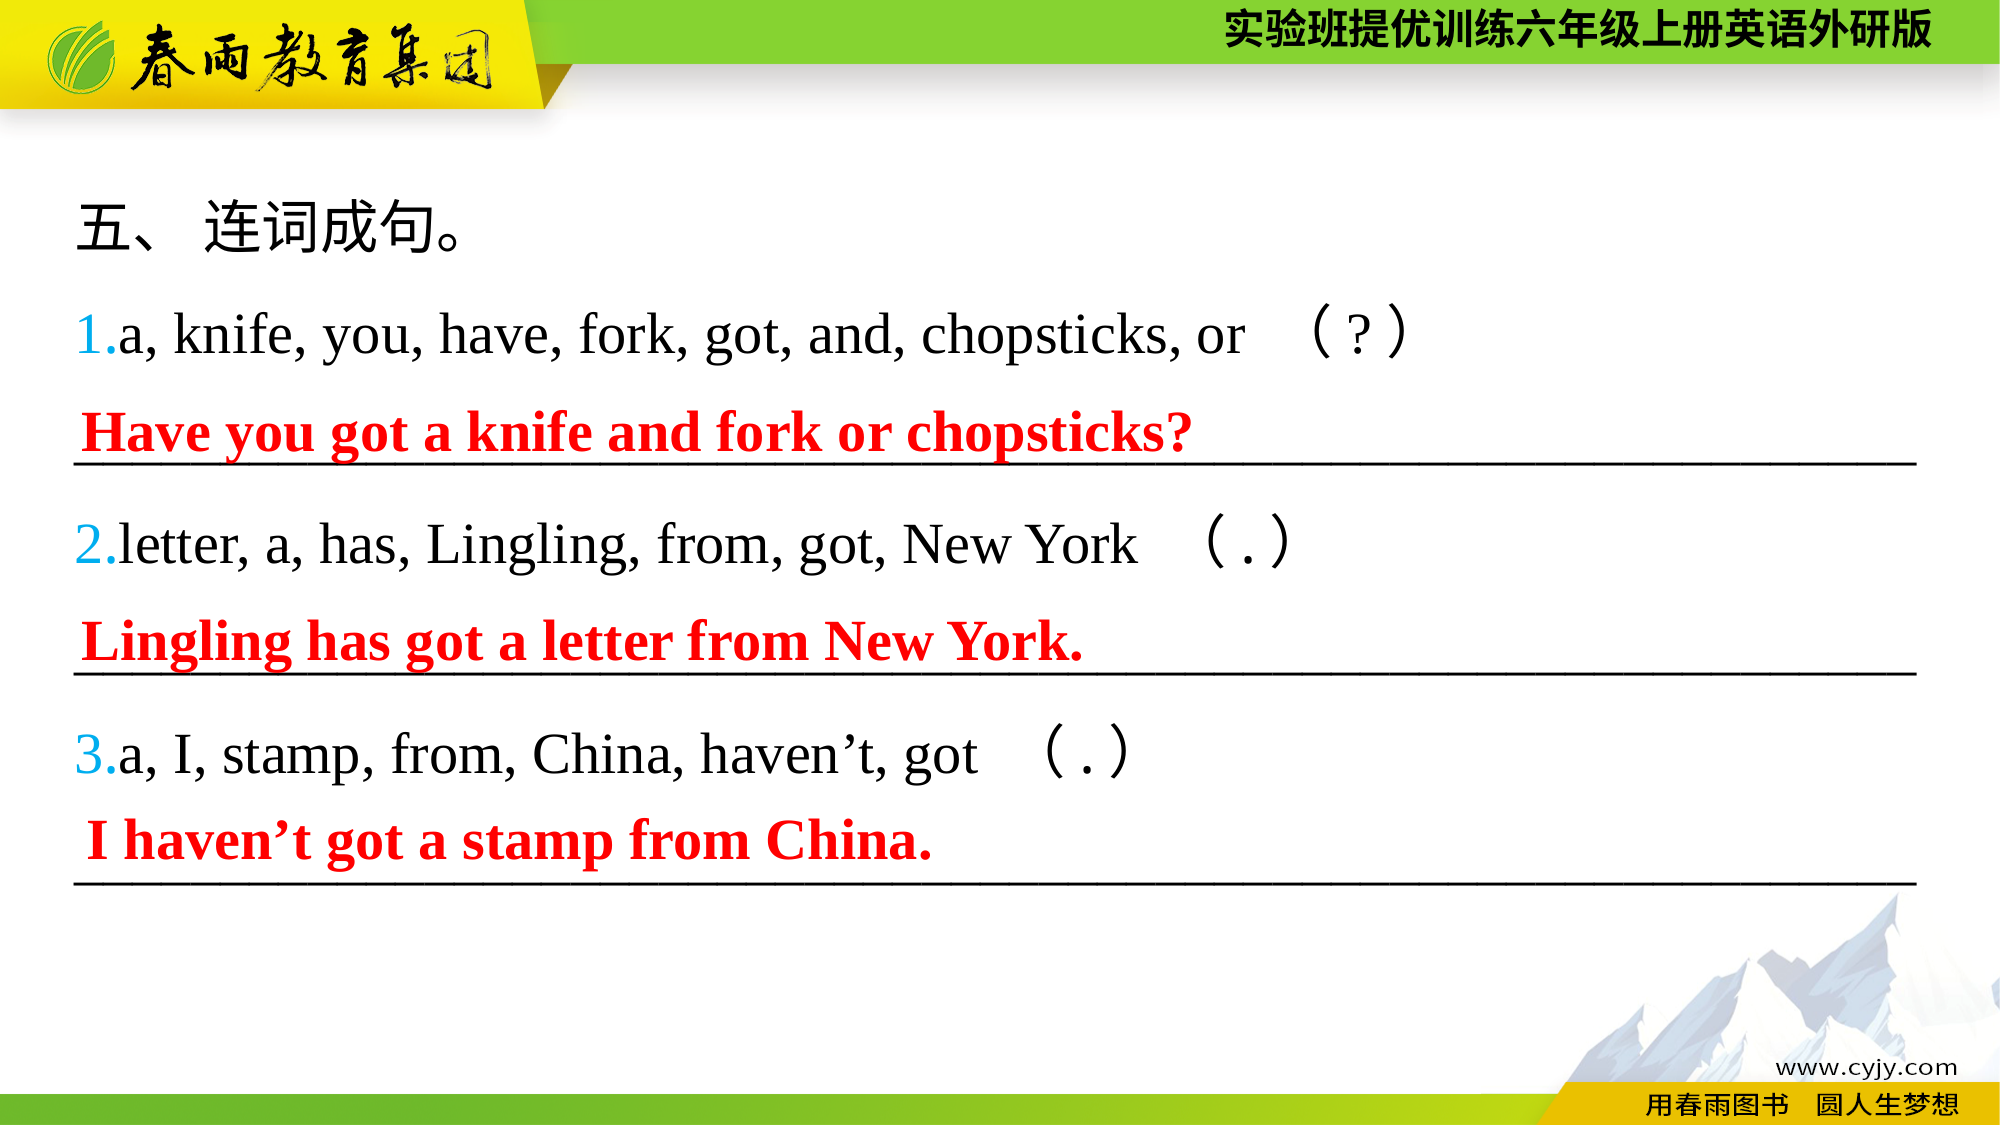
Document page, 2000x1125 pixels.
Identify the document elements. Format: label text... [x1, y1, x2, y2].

picture [0, 0, 2000, 1125]
text_box I haven’t got a stamp from China. [71, 793, 948, 879]
text_box Have you got a knife and fork or chopsticks? [66, 350, 1296, 471]
list 五、 连词成句。 1.a, knife, you, have, fork, got, and, chopsticks, or （?） _______________________________________________________________ 2.letter, a, has, Lingling, from, got, New York （.） _______________________________________________________________ 3.a, I, stamp, from, China, haven’t, got （.） _______________________________________________________________ [59, 147, 1944, 906]
text_box Lingling has got a letter from New York. [66, 560, 1201, 680]
